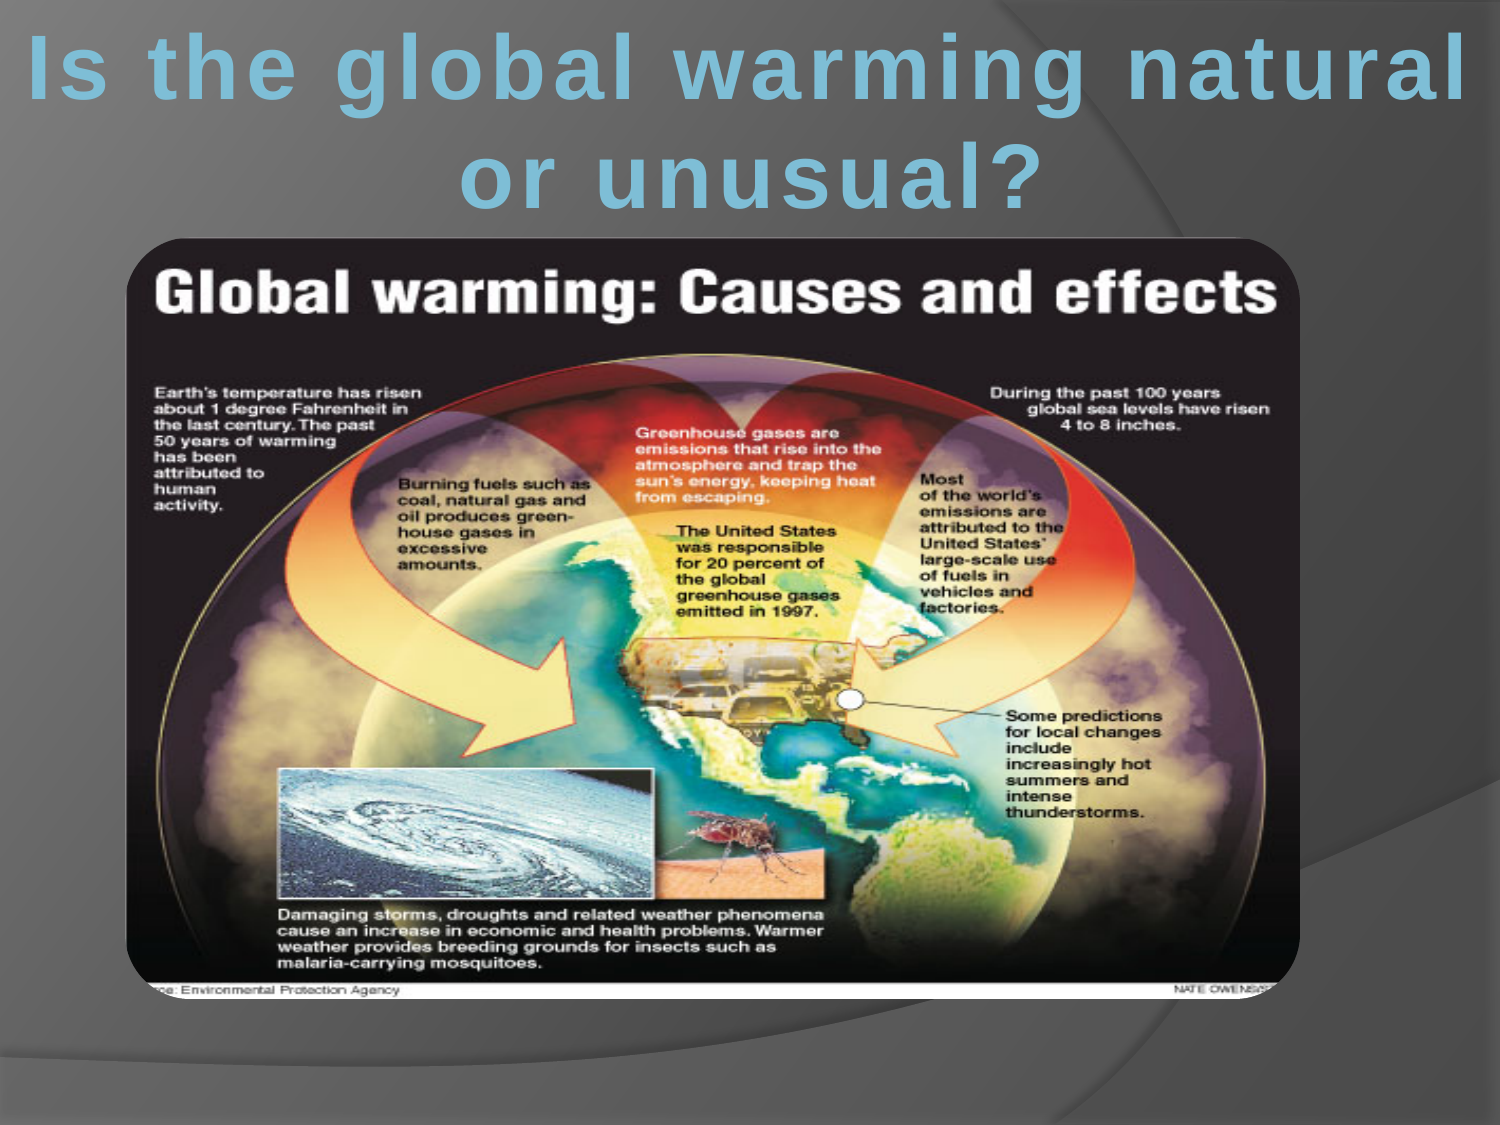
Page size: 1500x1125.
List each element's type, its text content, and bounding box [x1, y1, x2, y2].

picture [124, 237, 1301, 1000]
text_box Is the global warming natural or unusual? [3, 0, 1500, 235]
